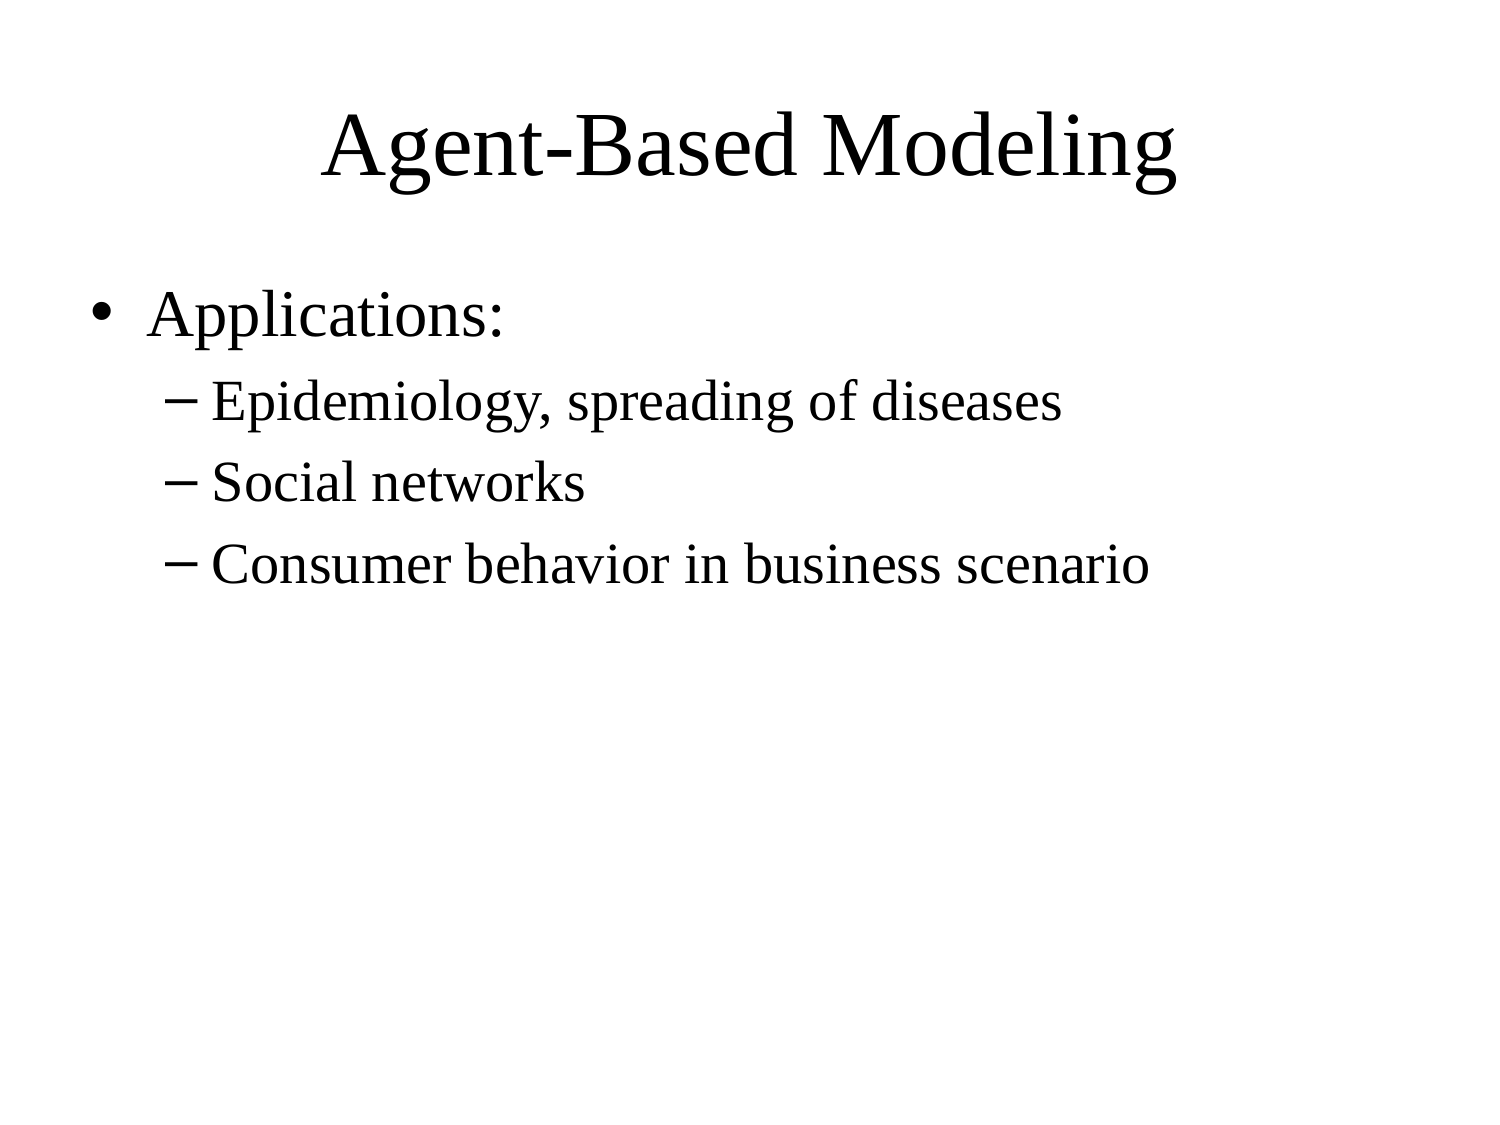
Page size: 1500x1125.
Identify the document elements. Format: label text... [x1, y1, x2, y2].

list Applications: Epidemiology, spreading of diseases Social networks Consumer behavior in business scenario [75, 262, 1425, 1005]
title Agent-Based Modeling [75, 45, 1425, 233]
